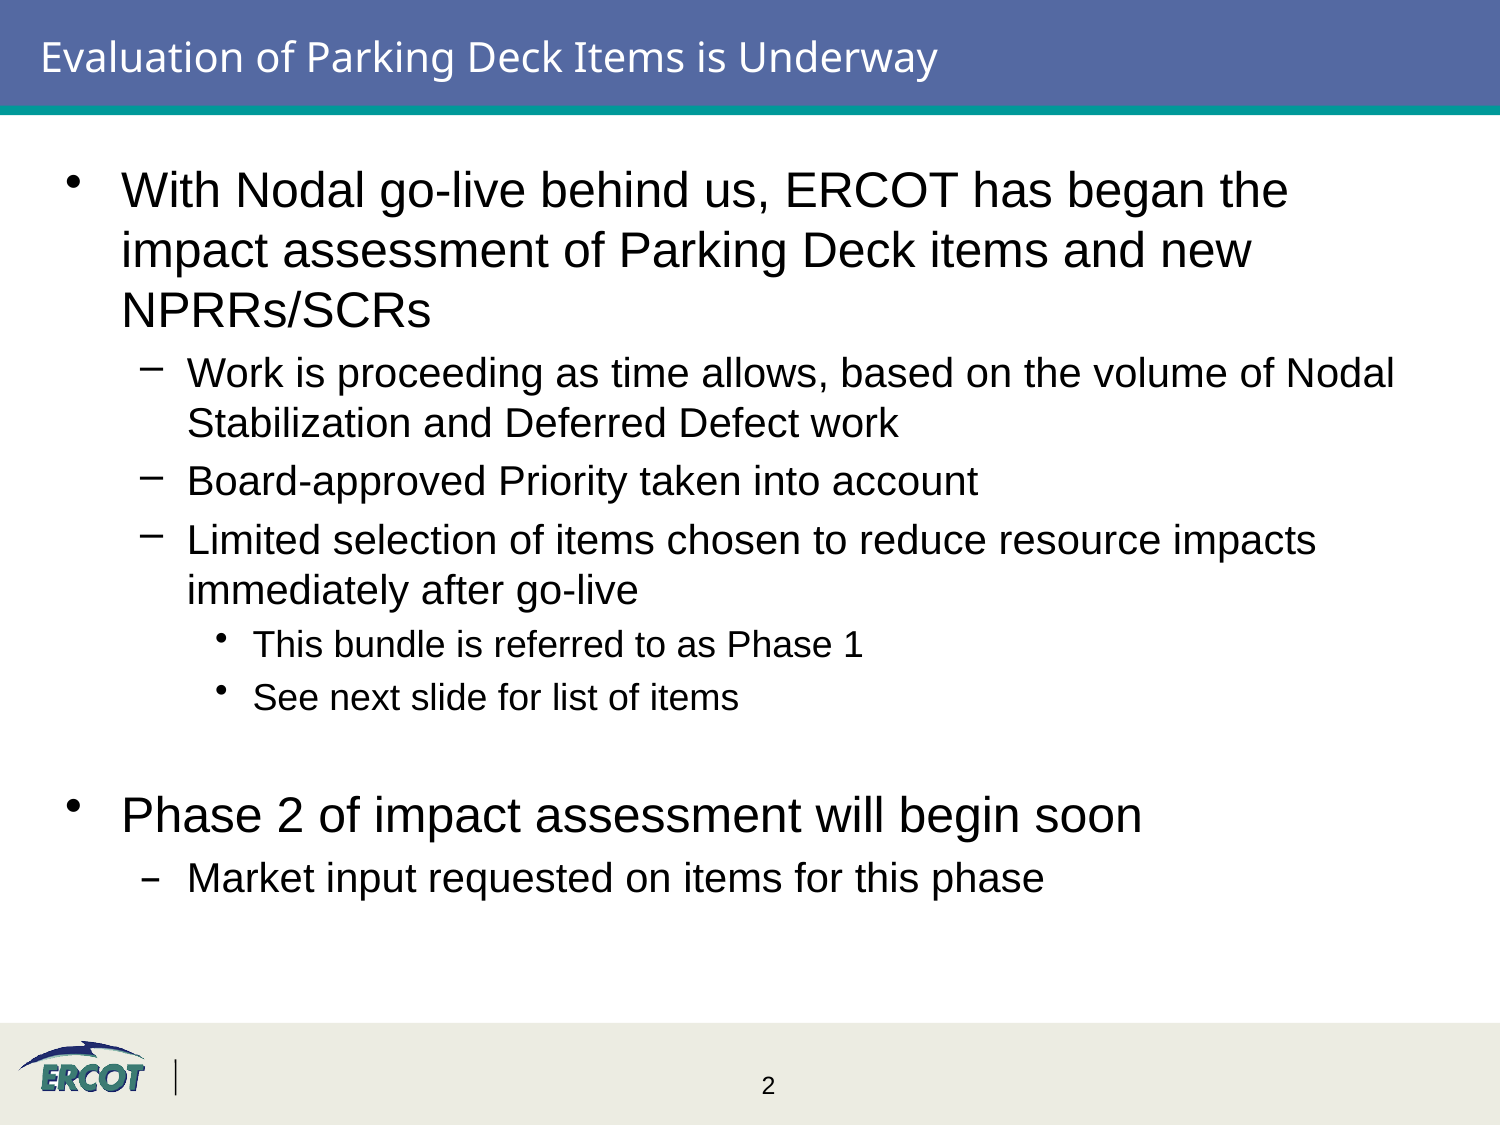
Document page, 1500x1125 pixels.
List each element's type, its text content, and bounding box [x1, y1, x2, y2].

list With Nodal go-live behind us, ERCOT has began the impact assessment of Parking Deck items and new NPRRs/SCRs Work is proceeding as time allows, based on the volume of Nodal Stabilization and Deferred Defect work Board-approved Priority taken into account Limited selection of items chosen to reduce resource impacts immediately after go-live This bundle is referred to as Phase 1 See next slide for list of items Phase 2 of impact assessment will begin soon Market input requested on items for this phase [49, 149, 1451, 1026]
title Evaluation of Parking Deck Items is Underway [24, 0, 1163, 113]
picture [10, 1031, 151, 1111]
